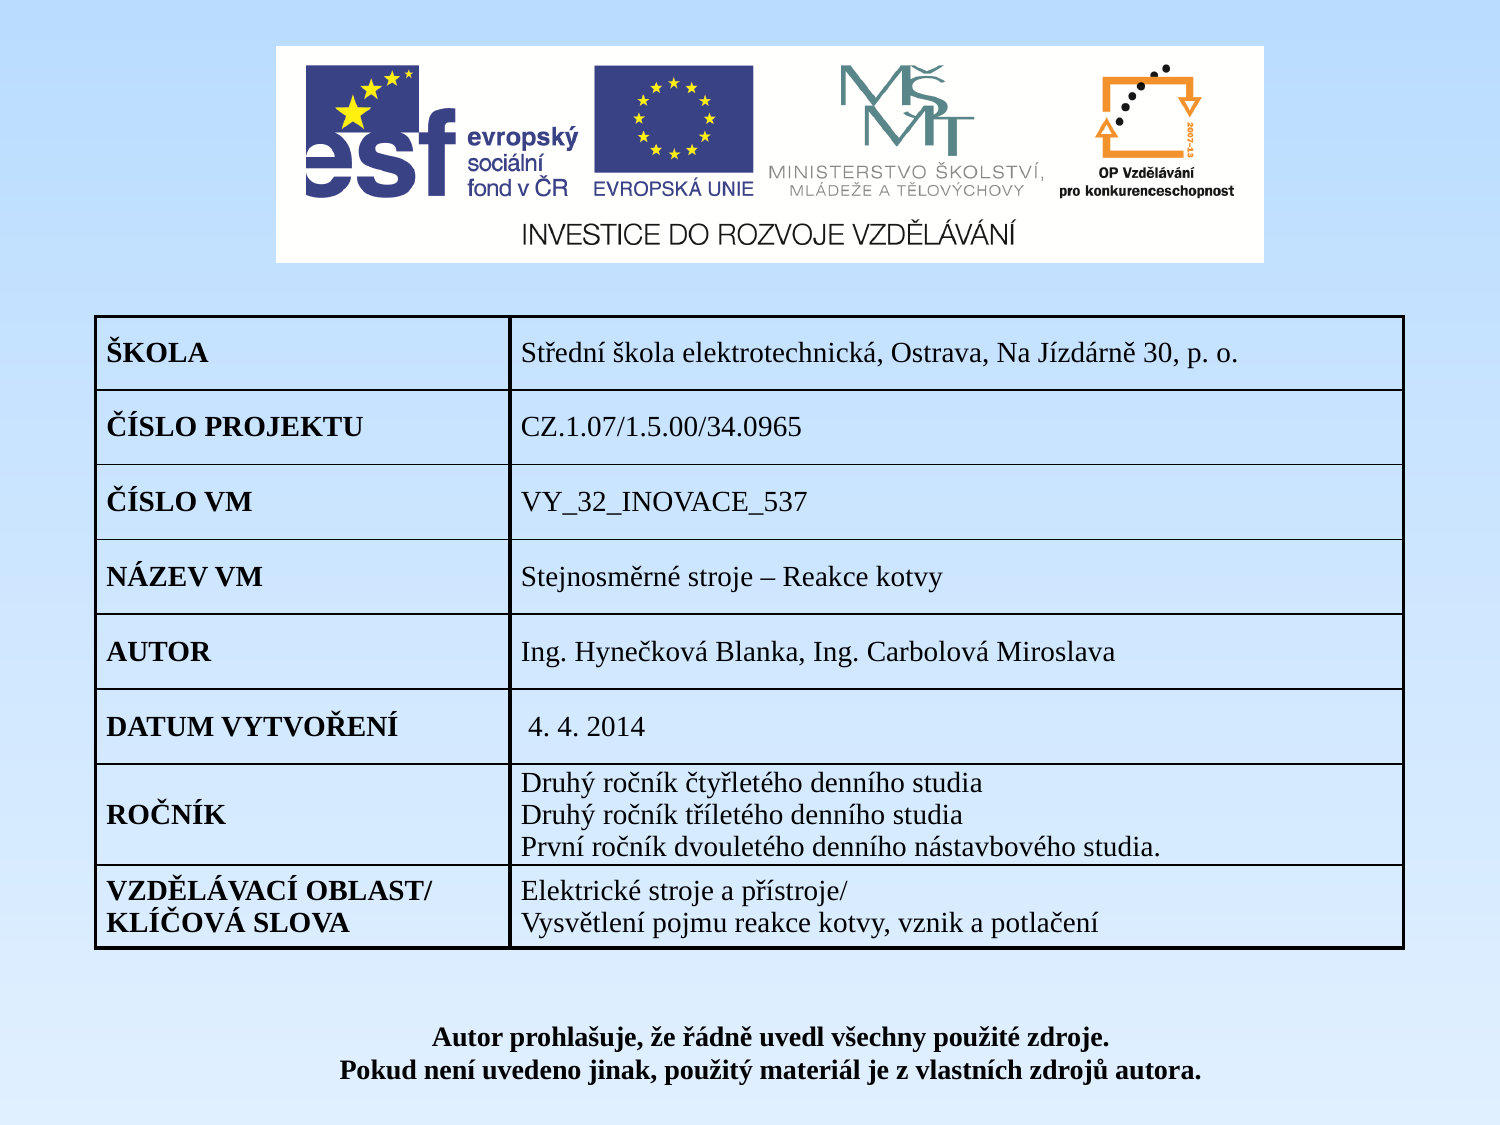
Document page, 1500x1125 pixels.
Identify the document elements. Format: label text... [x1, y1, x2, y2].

table_cell ČÍSLO PROJEKTU [97, 391, 508, 464]
table_cell CZ.1.07/1.5.00/34.0965 [512, 391, 1402, 464]
table_cell VY_32_INOVACE_537 [512, 465, 1402, 539]
table_cell AUTOR [97, 615, 508, 688]
picture [276, 46, 1264, 263]
table_cell Druhý ročník čtyřletého denního studia Druhý ročník tříletého denního studia První ročník dvouletého denního nástavbového studia. [512, 765, 1402, 864]
table_cell 4. 4. 2014 [512, 690, 1402, 763]
table_header ŠKOLA [97, 318, 508, 389]
table_cell ČÍSLO VM [97, 465, 508, 539]
table_cell Ing. Hynečková Blanka, Ing. Carbolová Miroslava [512, 615, 1402, 688]
table_cell VZDĚLÁVACÍ OBLAST/ KLÍČOVÁ SLOVA [97, 866, 508, 946]
table_cell DATUM VYTVOŘENÍ [97, 690, 508, 763]
table_cell Elektrické stroje a přístroje/ Vysvětlení pojmu reakce kotvy, vznik a potlačení [512, 866, 1402, 946]
table_cell NÁZEV VM [97, 540, 508, 613]
text_box Autor prohlašuje, že řádně uvedl všechny použité zdroje. Pokud není uvedeno jinak, použitý materiál je z vlastních zdrojů autora. [279, 1010, 1264, 1093]
table_cell ROČNÍK [97, 765, 508, 864]
table_header Střední škola elektrotechnická, Ostrava, Na Jízdárně 30, p. o. [512, 318, 1402, 389]
table_cell Stejnosměrné stroje – Reakce kotvy [512, 540, 1402, 613]
